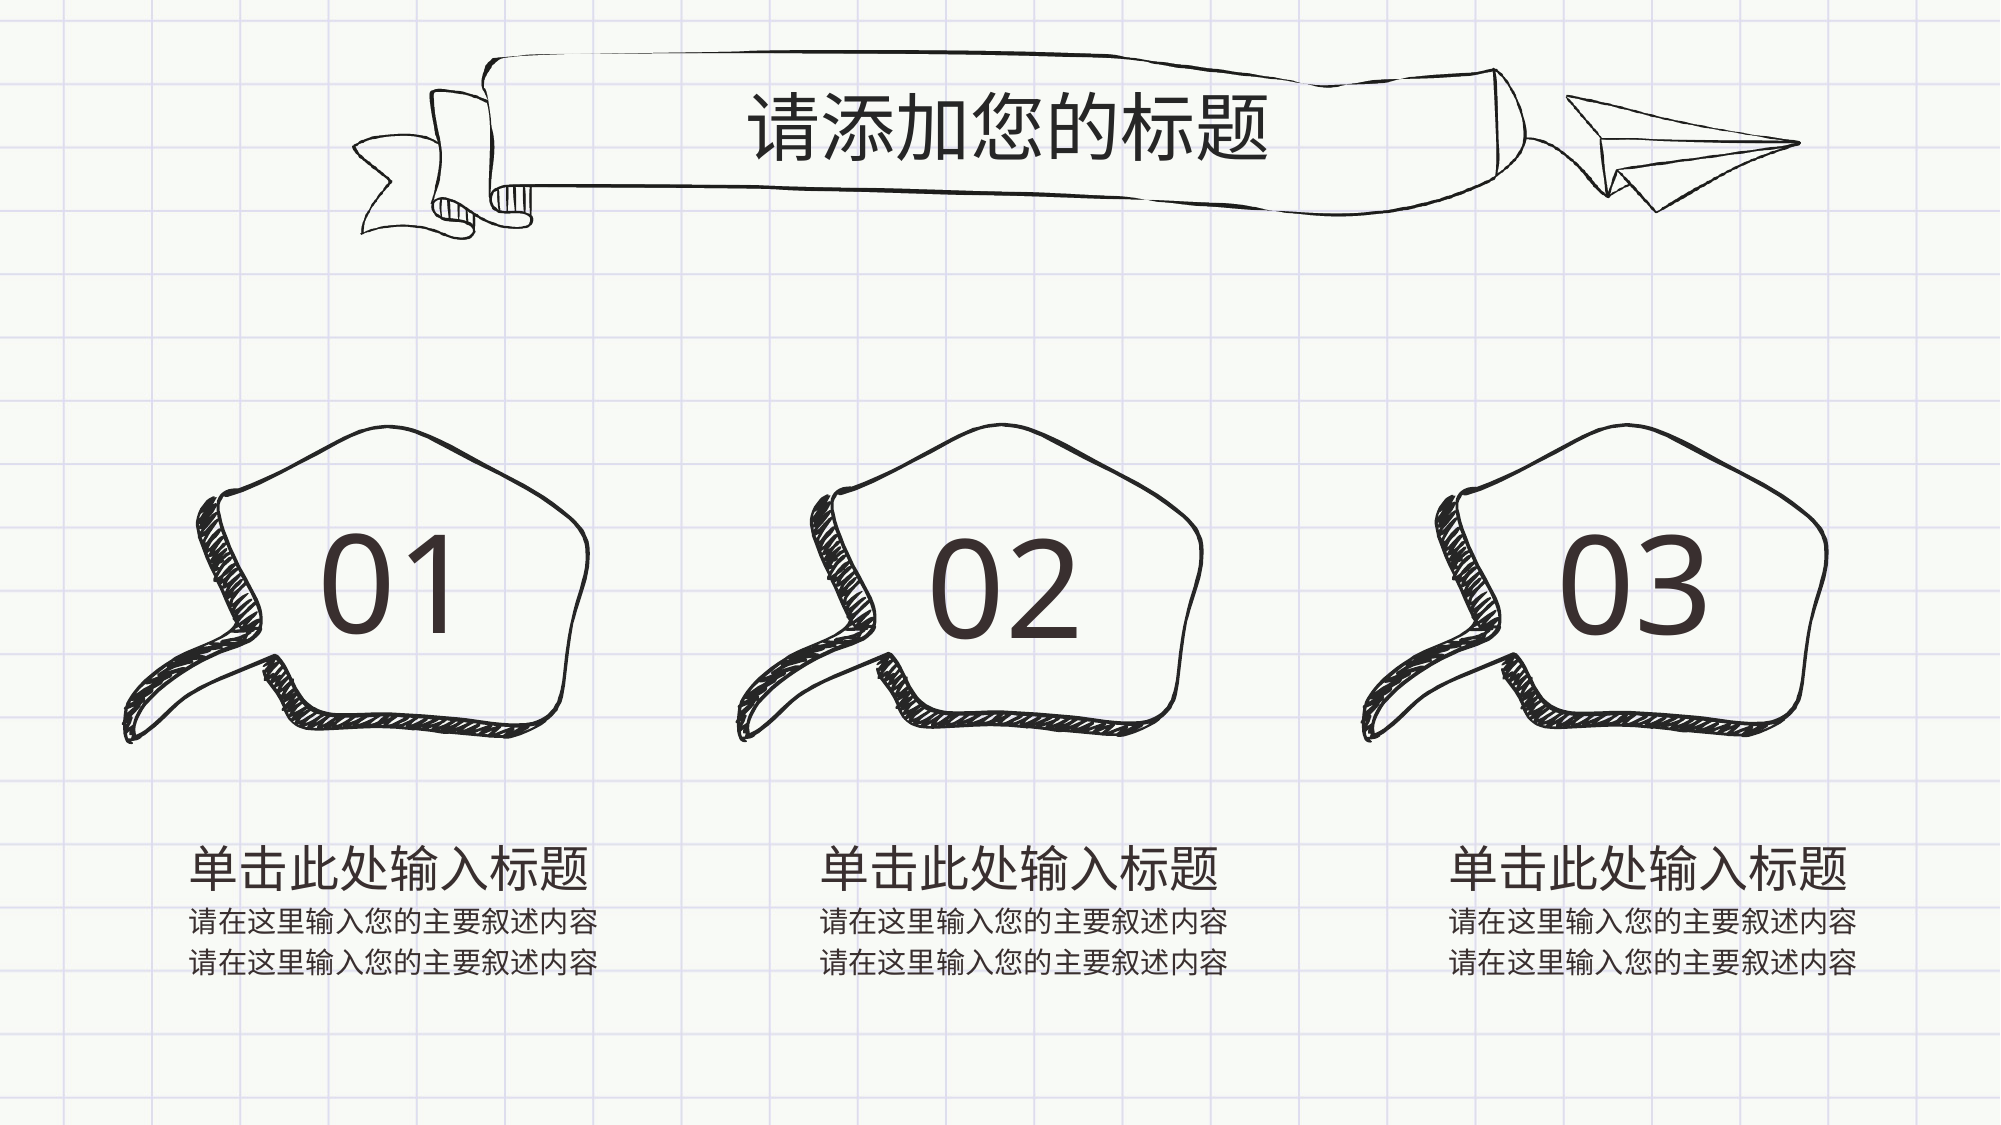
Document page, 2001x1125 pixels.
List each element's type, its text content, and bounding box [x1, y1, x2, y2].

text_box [735, 422, 1245, 743]
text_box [121, 424, 636, 745]
text_box 单击此处输入标题 请在这里输入您的主要叙述内容 请在这里输入您的主要叙述内容 [1433, 829, 1875, 987]
picture [352, 50, 1801, 240]
text_box 单击此处输入标题 请在这里输入您的主要叙述内容 请在这里输入您的主要叙述内容 [173, 829, 615, 987]
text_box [1360, 423, 1875, 743]
text_box 单击此处输入标题 请在这里输入您的主要叙述内容 请在这里输入您的主要叙述内容 [804, 829, 1245, 987]
